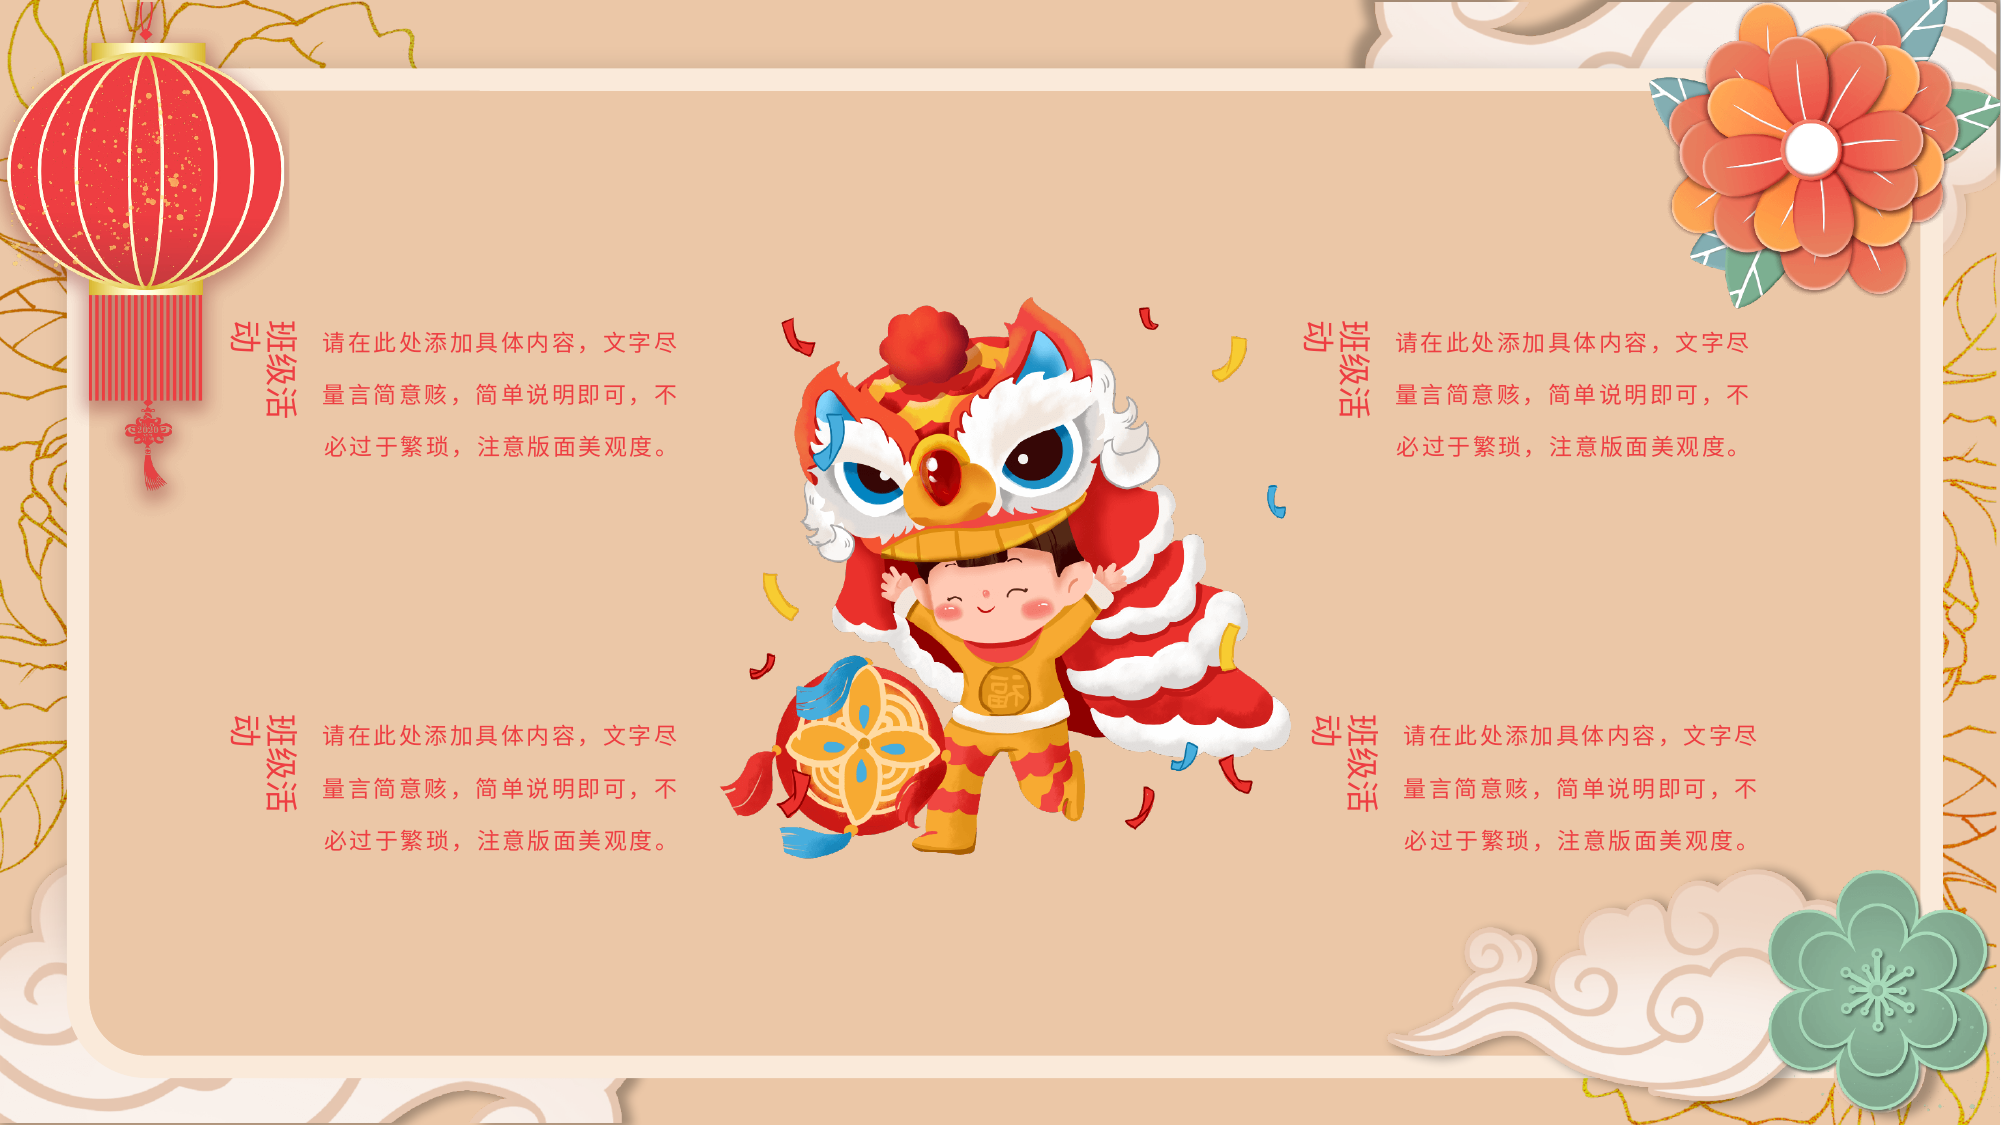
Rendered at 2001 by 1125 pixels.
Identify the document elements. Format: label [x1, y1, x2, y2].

picture [0, 0, 740, 993]
picture [1611, 0, 2001, 857]
picture [1258, 1115, 1997, 1125]
text_box [1322, 296, 1770, 464]
picture [678, 267, 1322, 912]
text_box [222, 690, 678, 858]
text_box [1322, 690, 1778, 858]
text_box [222, 296, 678, 464]
